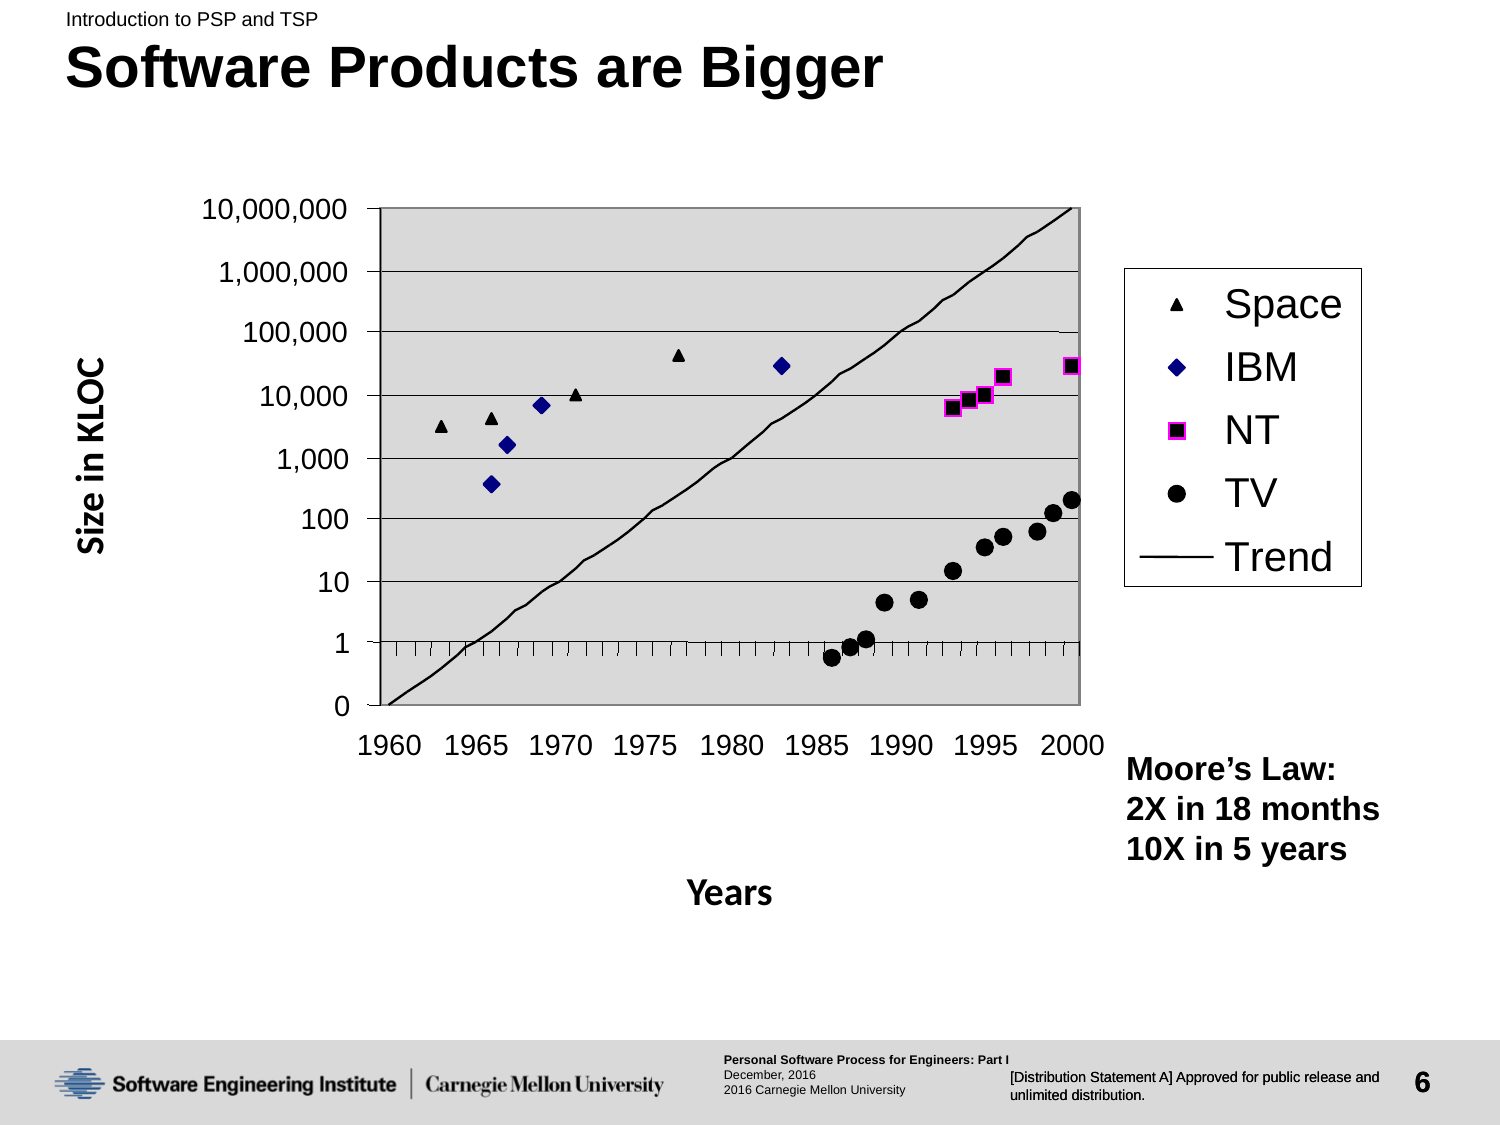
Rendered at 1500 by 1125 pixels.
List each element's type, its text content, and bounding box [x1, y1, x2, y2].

text_box Size in KLOC [63, 357, 112, 556]
text_box 1 [334, 623, 351, 659]
text_box 1995 [953, 725, 1019, 761]
text_box 10 [317, 563, 350, 599]
text_box [995, 528, 1012, 545]
text_box [934, 294, 954, 308]
text_box [457, 642, 476, 656]
text_box [945, 563, 961, 579]
text_box [1018, 231, 1038, 245]
text_box 10,000,000 [201, 189, 348, 225]
text_box 100 [300, 500, 350, 536]
text_box [842, 639, 859, 656]
text_box 1980 [699, 725, 765, 761]
text_box [499, 437, 516, 453]
text_box [575, 555, 594, 569]
text_box [507, 605, 525, 619]
text_box [995, 368, 1012, 385]
list Introduction to PSP and TSP [65, 6, 738, 31]
text_box 0 [334, 687, 351, 723]
text_box [945, 400, 961, 416]
title Software Products are Bigger [65, 37, 1313, 148]
text_box [673, 350, 684, 361]
text_box 1960 [356, 725, 423, 761]
text_box 1,000 [276, 440, 350, 476]
text_box [960, 392, 977, 409]
text_box [1029, 523, 1046, 540]
text_box [976, 386, 993, 403]
text_box [976, 539, 993, 556]
text_box 1990 [868, 725, 934, 761]
text_box [644, 505, 662, 519]
text_box [1063, 358, 1080, 374]
text_box 1975 [612, 725, 678, 761]
text_box 1985 [784, 725, 850, 761]
text_box [910, 591, 927, 608]
text_box [380, 207, 1080, 705]
text_box [858, 631, 874, 648]
text_box [533, 397, 550, 414]
text_box [483, 476, 500, 493]
text_box [436, 421, 447, 432]
text_box [773, 358, 790, 374]
picture [1123, 267, 1364, 588]
text_box Moore’s Law: 2X in 18 months 10X in 5 years [1126, 747, 1381, 868]
text_box [486, 413, 497, 424]
text_box [1063, 492, 1080, 509]
text_box 10,000 [258, 377, 349, 413]
text_box [823, 650, 840, 666]
text_box 100,000 [242, 313, 349, 349]
text_box [570, 389, 581, 401]
text_box Years [686, 865, 774, 913]
text_box [1045, 505, 1062, 522]
picture [46, 1061, 673, 1104]
text_box 1,000,000 [217, 253, 349, 289]
text_box [763, 418, 782, 432]
text_box 1970 [528, 725, 594, 761]
text_box 1965 [443, 725, 510, 761]
text_box [876, 594, 893, 611]
text_box 2000 [1040, 725, 1106, 761]
text_box [831, 368, 850, 382]
